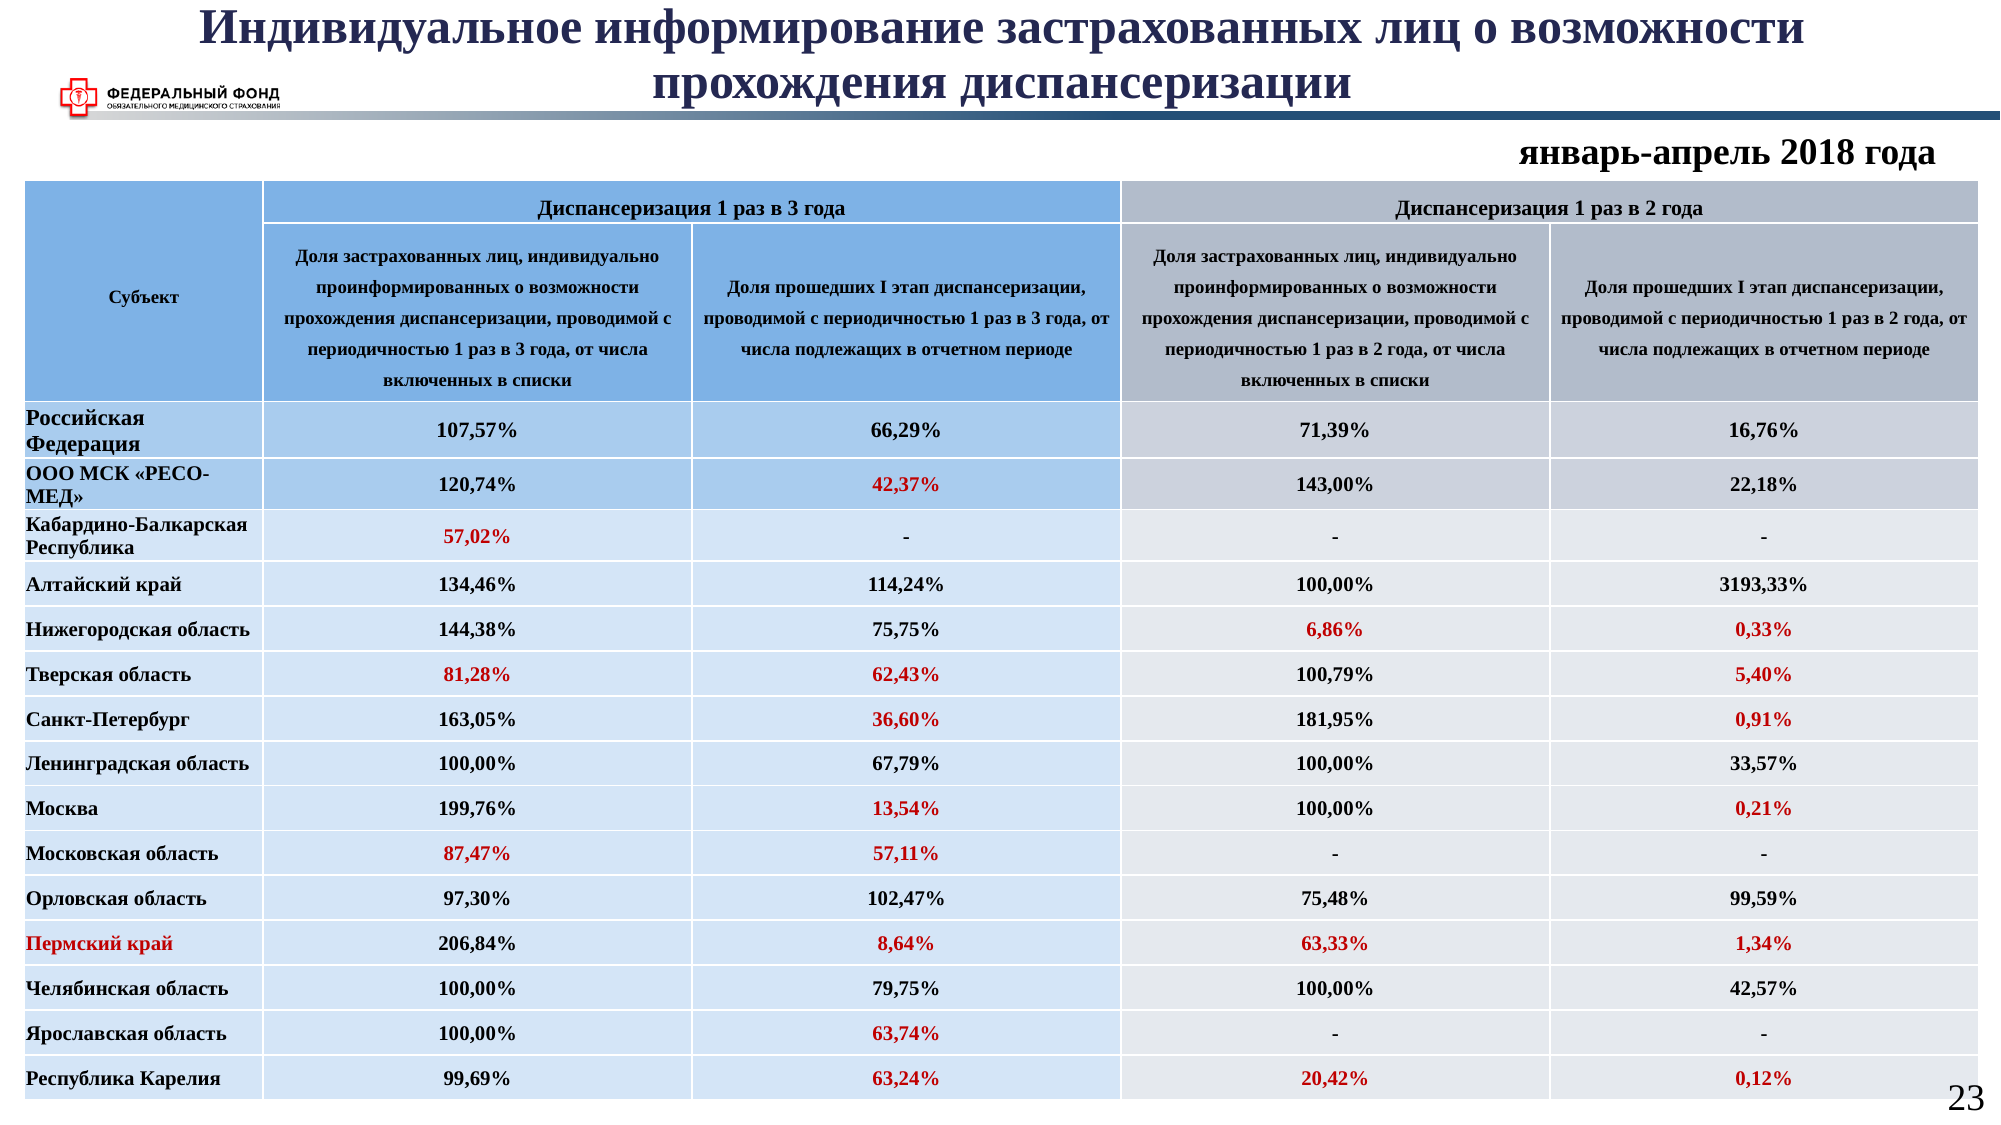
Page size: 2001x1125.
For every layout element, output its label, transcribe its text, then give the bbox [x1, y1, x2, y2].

table_cell 67,79% [693, 742, 1120, 785]
table_cell - [1122, 831, 1549, 874]
table_cell 100,00% [1122, 742, 1549, 785]
table_cell 62,43% [693, 652, 1120, 695]
table_cell 6,86% [1122, 607, 1549, 650]
table_cell 199,76% [264, 786, 691, 830]
table_cell ООО МСК «РЕСО-МЕД» [25, 459, 262, 509]
table_cell 22,18% [1551, 459, 1978, 509]
table_cell - [1122, 1011, 1549, 1054]
table_cell 100,00% [1122, 562, 1549, 605]
table_cell Доля прошедших I этап диспансеризации, проводимой с периодичностью 1 раз в 3 года, от числа подлежащих в отчетном периоде [693, 224, 1120, 401]
table_cell Республика Карелия [25, 1056, 262, 1099]
table_cell 100,00% [1122, 966, 1549, 1009]
table_cell 79,75% [693, 966, 1120, 1009]
table_cell 100,00% [1122, 786, 1549, 830]
table_cell 114,24% [693, 562, 1120, 605]
table_cell 100,00% [264, 966, 691, 1009]
table_cell 20,42% [1122, 1056, 1549, 1099]
table_cell Московская область [25, 831, 262, 874]
table_header Диспансеризация 1 раз в 2 года [1122, 181, 1978, 222]
table_cell 102,47% [693, 876, 1120, 919]
table_cell 100,79% [1122, 652, 1549, 695]
table_cell 99,69% [264, 1056, 691, 1099]
table_cell 71,39% [1122, 402, 1549, 457]
text_box январь-апрель 2018 года [1504, 119, 1952, 180]
table_cell 13,54% [693, 786, 1120, 830]
table_cell Тверская область [25, 652, 262, 695]
table_cell Санкт-Петербург [25, 697, 262, 740]
table_cell 0,33% [1551, 607, 1978, 650]
table_cell - [1551, 1011, 1978, 1054]
table_cell 63,24% [693, 1056, 1120, 1099]
table_cell 143,00% [1122, 459, 1549, 509]
table_cell Кабардино-Балкарская Республика [25, 510, 262, 560]
table_cell 107,57% [264, 402, 691, 457]
table_cell 42,37% [693, 459, 1120, 509]
table_cell 206,84% [264, 921, 691, 964]
table_cell - [693, 510, 1120, 560]
table_cell 100,00% [264, 1011, 691, 1054]
table_cell 99,59% [1551, 876, 1978, 919]
text_box Индивидуальное информирование застрахованных лиц о возможности прохождения диспансеризации [57, 6, 1947, 103]
table_cell 3193,33% [1551, 562, 1978, 605]
table_cell Ленинградская область [25, 742, 262, 785]
table_header Диспансеризация 1 раз в 3 года [264, 181, 1120, 222]
table_cell 57,02% [264, 510, 691, 560]
table_cell 0,21% [1551, 786, 1978, 830]
table_cell 36,60% [693, 697, 1120, 740]
table_cell 57,11% [693, 831, 1120, 874]
table_header Субъект [25, 181, 262, 401]
table_cell 5,40% [1551, 652, 1978, 695]
table_cell 63,33% [1122, 921, 1549, 964]
table_cell Нижегородская область [25, 607, 262, 650]
table_cell 42,57% [1551, 966, 1978, 1009]
table_cell 66,29% [693, 402, 1120, 457]
table_cell Алтайский край [25, 562, 262, 605]
table_cell 1,34% [1551, 921, 1978, 964]
table_cell 144,38% [264, 607, 691, 650]
table_cell 81,28% [264, 652, 691, 695]
table_cell - [1551, 831, 1978, 874]
table_cell 8,64% [693, 921, 1120, 964]
table_cell 63,74% [693, 1011, 1120, 1054]
table_cell 16,76% [1551, 402, 1978, 457]
table_cell 134,46% [264, 562, 691, 605]
table_cell - [1122, 510, 1549, 560]
table_cell Пермский край [25, 921, 262, 964]
table_cell 75,48% [1122, 876, 1549, 919]
table_cell 87,47% [264, 831, 691, 874]
table_cell 163,05% [264, 697, 691, 740]
table_cell 181,95% [1122, 697, 1549, 740]
table_cell 33,57% [1551, 742, 1978, 785]
table_cell 75,75% [693, 607, 1120, 650]
table_cell Доля прошедших I этап диспансеризации, проводимой с периодичностью 1 раз в 2 года, от числа подлежащих в отчетном периоде [1551, 224, 1978, 401]
table_cell 120,74% [264, 459, 691, 509]
table_cell Ярославская область [25, 1011, 262, 1054]
slide_number 23 [1550, 1065, 2000, 1125]
table_cell Челябинская область [25, 966, 262, 1009]
table_cell Москва [25, 786, 262, 830]
table_cell Доля застрахованных лиц, индивидуально проинформированных о возможности прохождения диспансеризации, проводимой с периодичностью 1 раз в 2 года, от числа включенных в списки [1122, 224, 1549, 401]
table_cell 0,12% [1551, 1056, 1978, 1065]
table_cell 97,30% [264, 876, 691, 919]
table_cell - [1551, 510, 1978, 560]
table_cell Доля застрахованных лиц, индивидуально проинформированных о возможности прохождения диспансеризации, проводимой с периодичностью 1 раз в 3 года, от числа включенных в списки [264, 224, 691, 401]
table_cell 100,00% [264, 742, 691, 785]
table_cell 0,91% [1551, 697, 1978, 740]
table_cell Российская Федерация [25, 402, 262, 457]
table_cell Орловская область [25, 876, 262, 919]
picture [58, 103, 280, 120]
